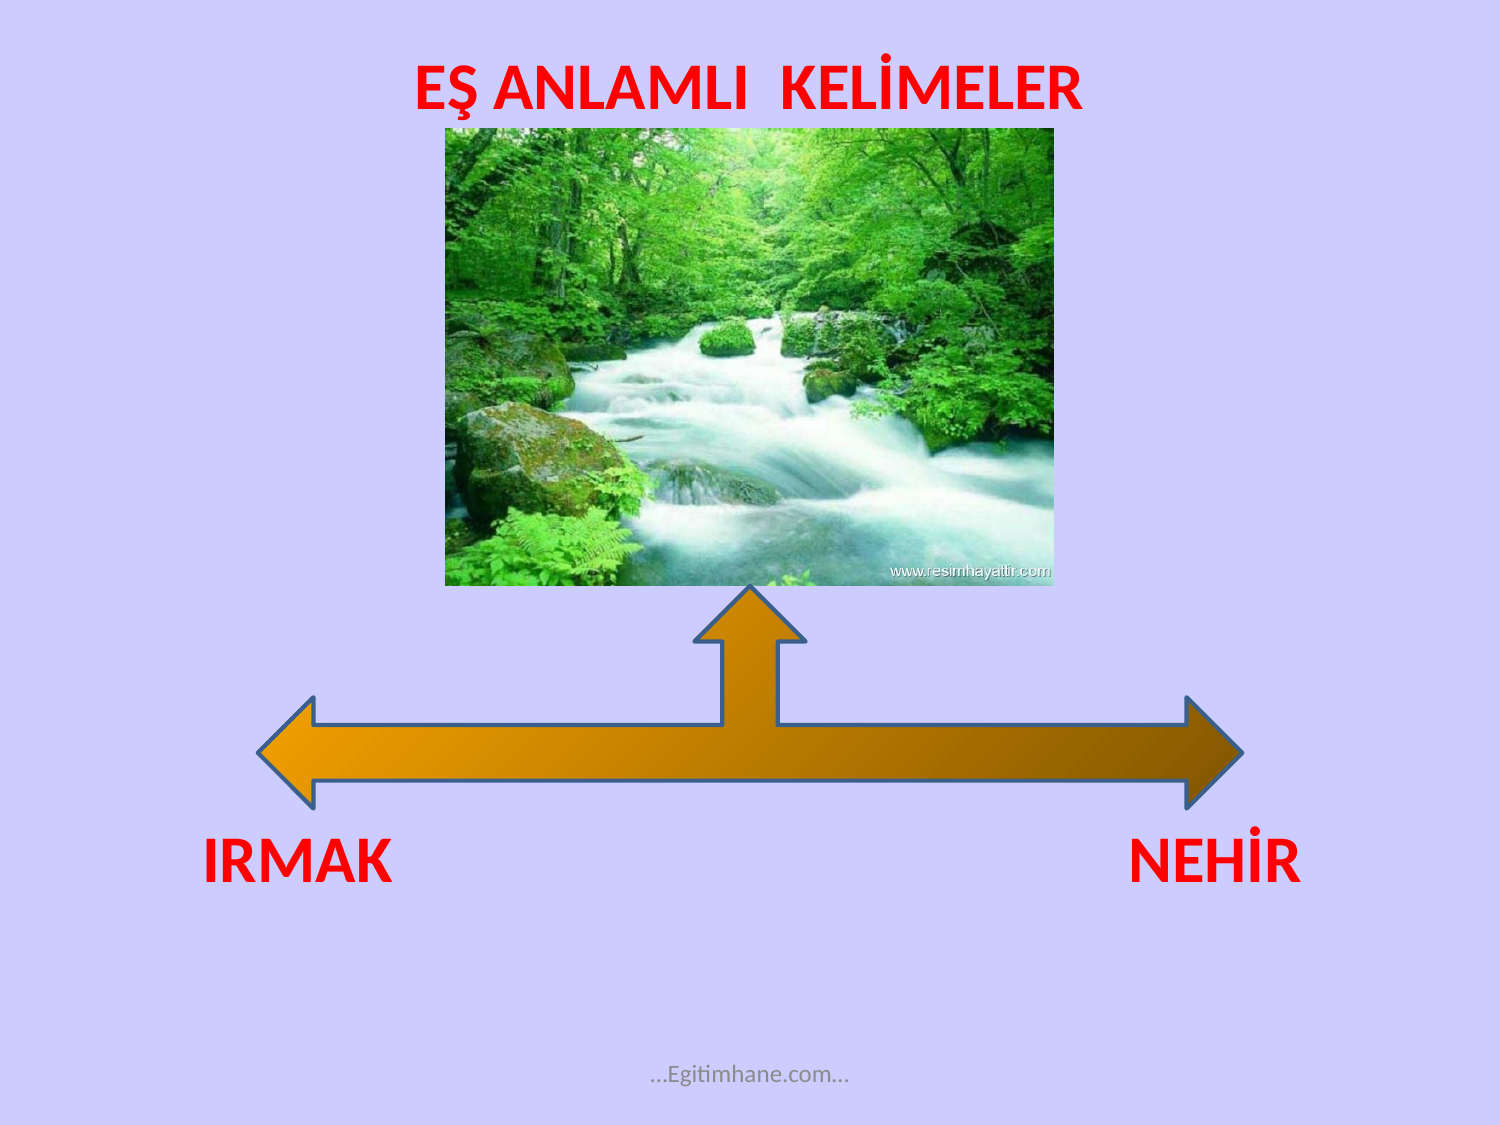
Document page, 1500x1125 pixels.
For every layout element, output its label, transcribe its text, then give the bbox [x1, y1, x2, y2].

text_box NEHİR [996, 808, 1360, 904]
footer …Egitimhane.com… [512, 1042, 988, 1103]
text_box IRMAK [187, 808, 551, 904]
text_box [255, 598, 1245, 811]
text_box EŞ ANLAMLI KELİMELER [234, 35, 1266, 130]
picture [445, 128, 1054, 586]
